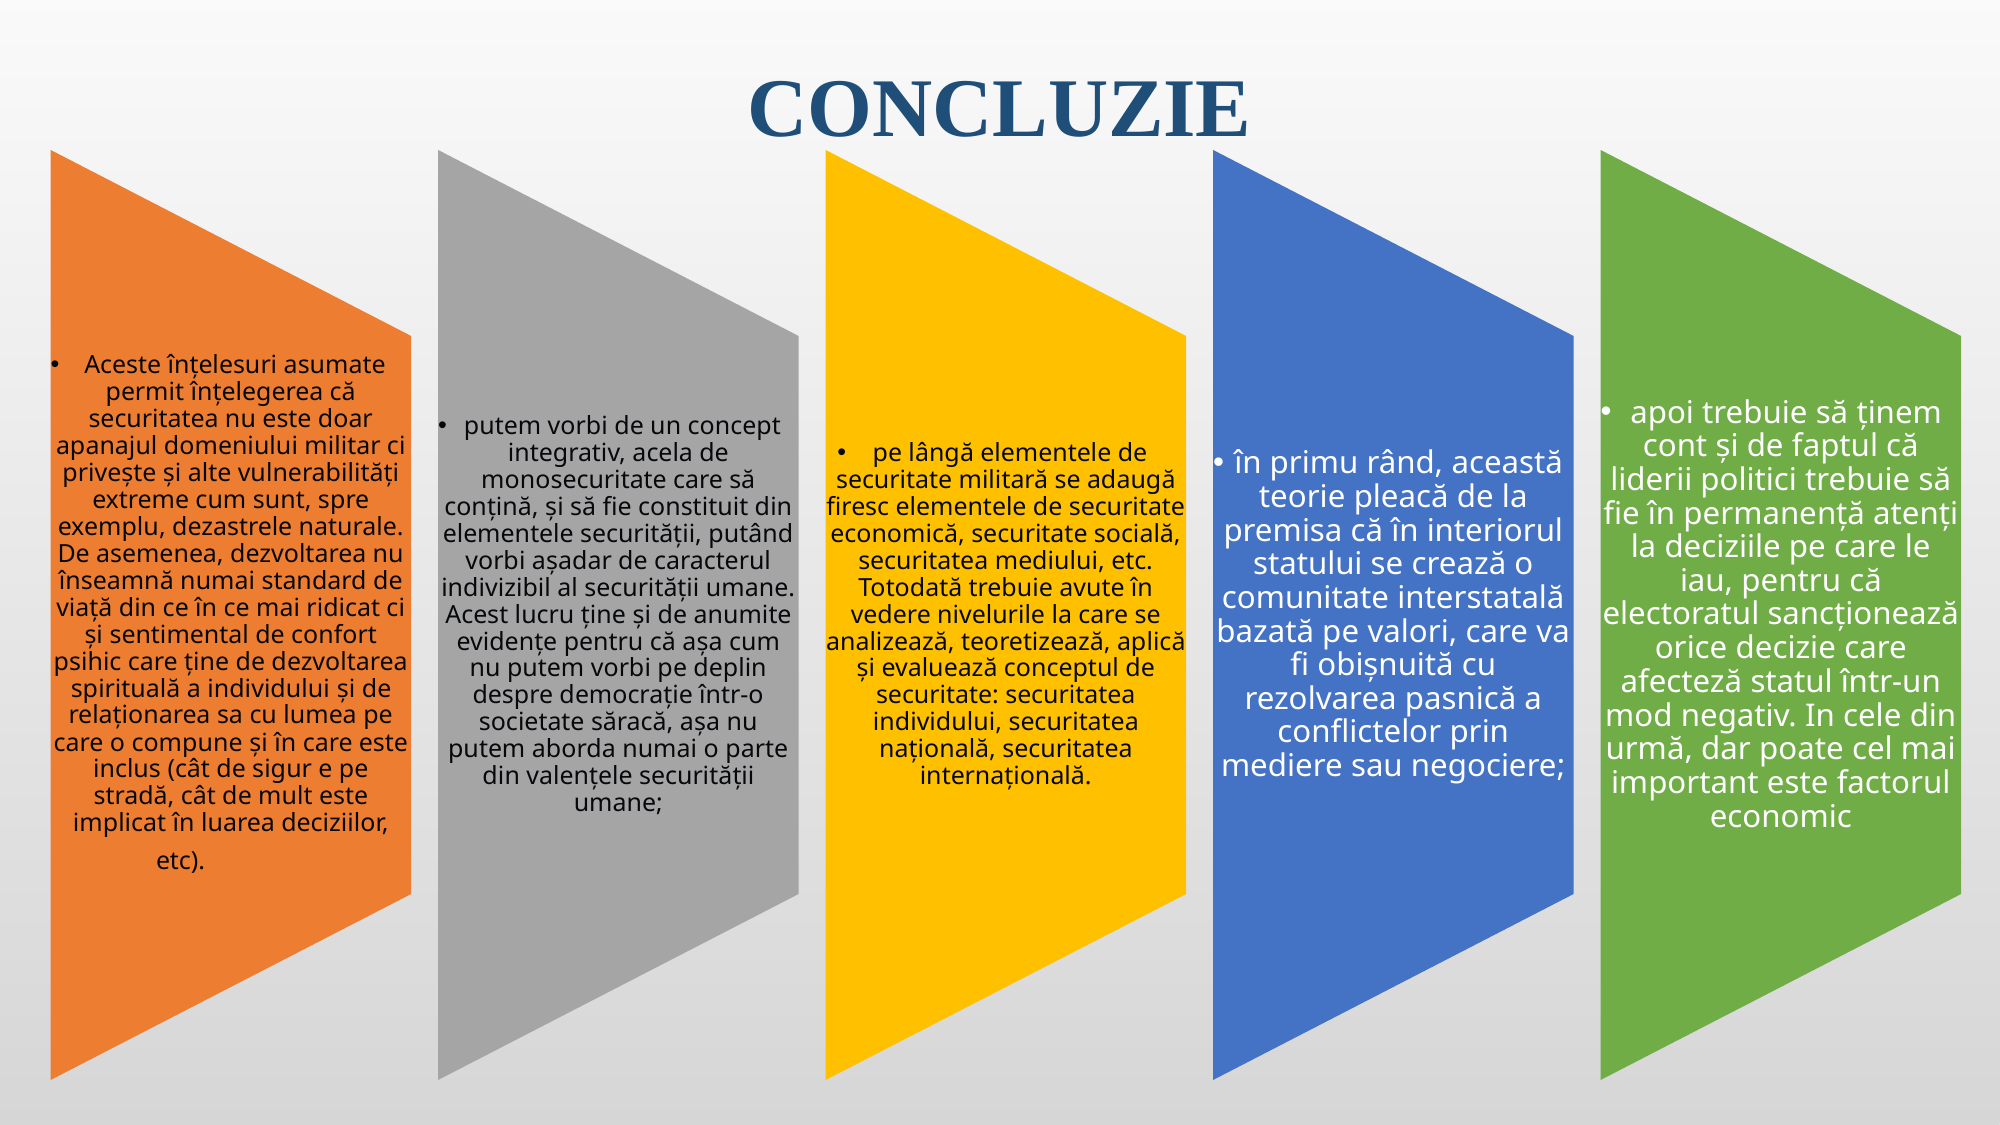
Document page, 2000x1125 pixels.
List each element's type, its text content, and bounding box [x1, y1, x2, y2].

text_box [49, 149, 1963, 1080]
title concluzie [199, 45, 1800, 149]
